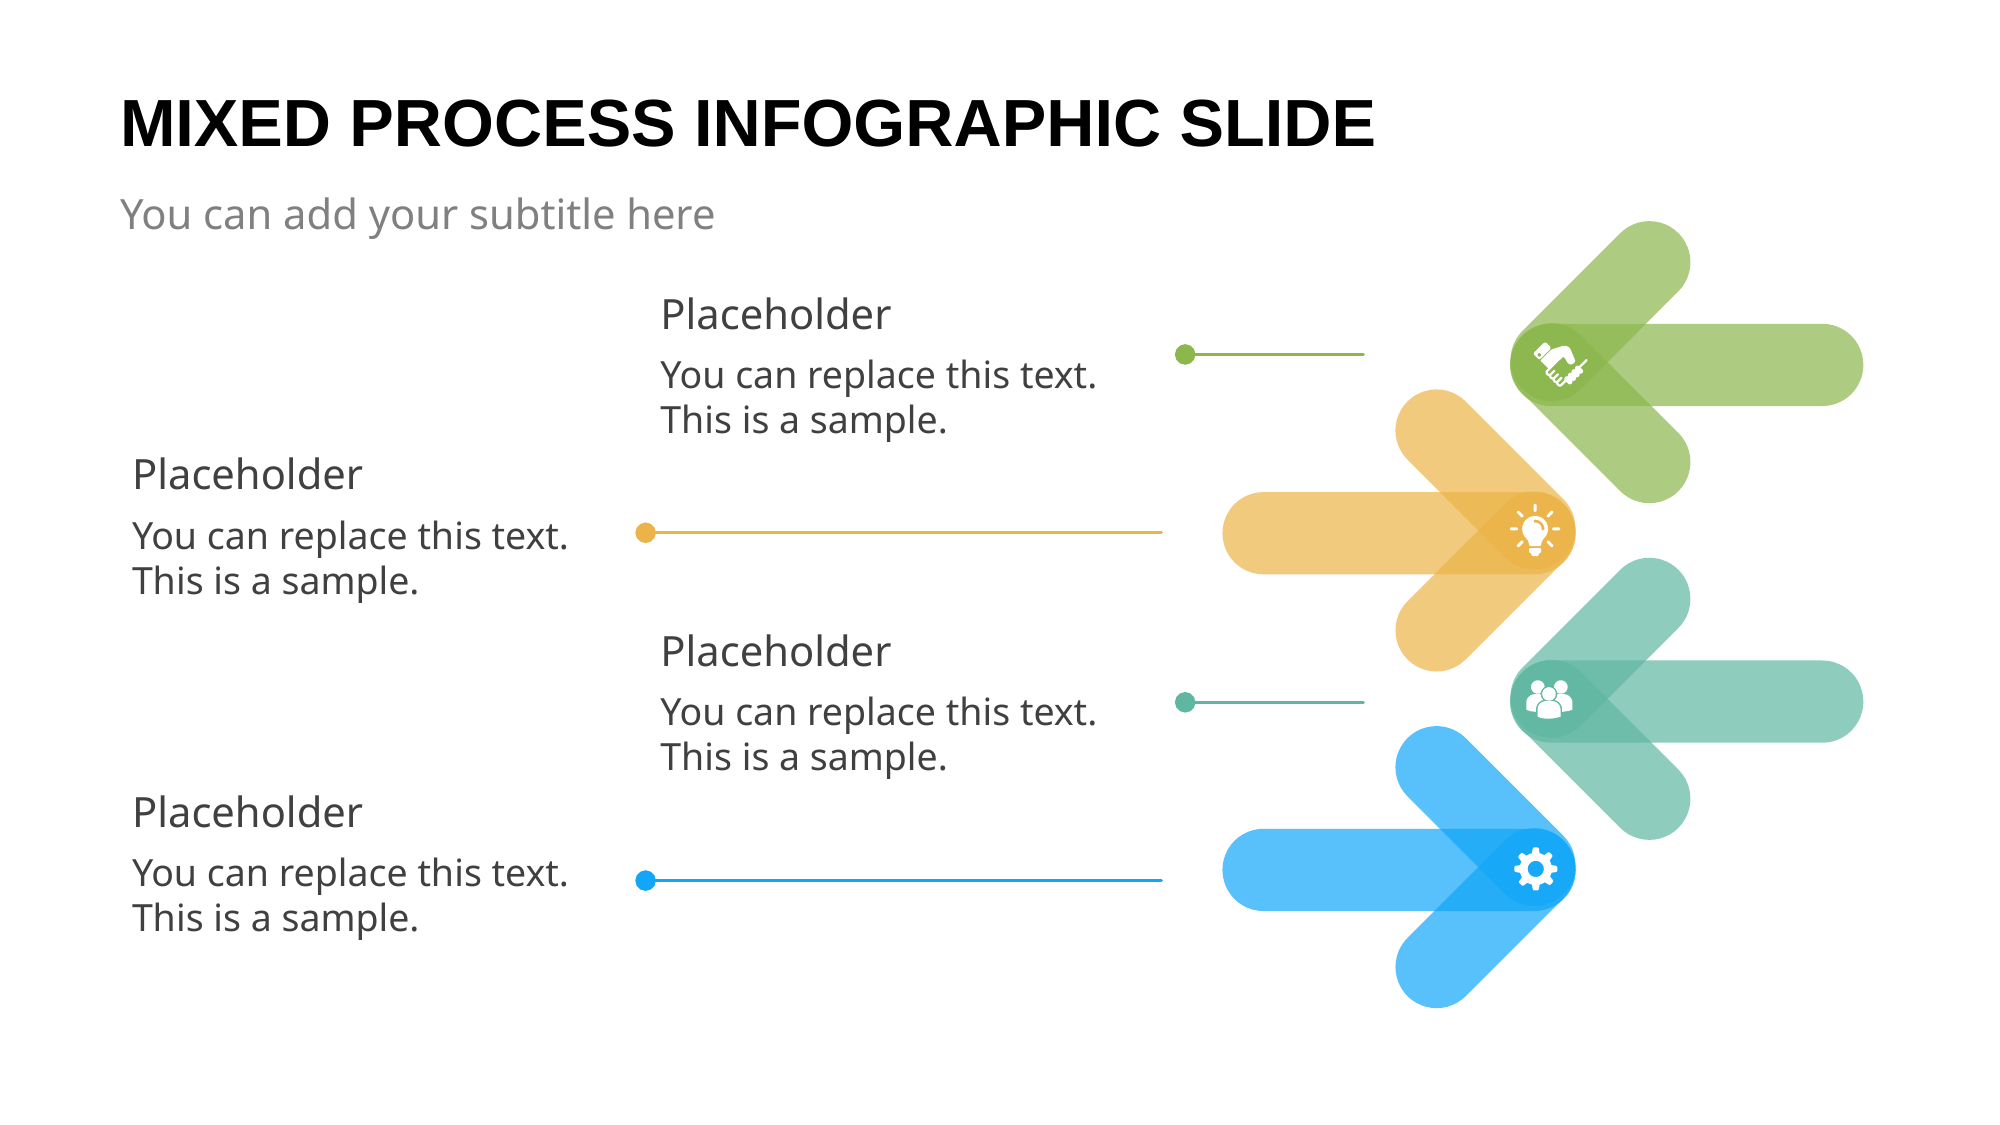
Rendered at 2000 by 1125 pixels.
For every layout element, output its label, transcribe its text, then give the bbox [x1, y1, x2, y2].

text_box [1222, 774, 1596, 1029]
list You can add your subtitle here [99, 178, 1162, 262]
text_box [117, 440, 605, 611]
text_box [117, 777, 605, 948]
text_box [1489, 200, 1864, 455]
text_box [645, 279, 1133, 450]
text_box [1533, 342, 1588, 387]
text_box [645, 616, 1133, 787]
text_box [1489, 537, 1864, 792]
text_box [1222, 437, 1596, 692]
title MIXED PROCESS INFOGRAPHIC SLIDE [99, 61, 1900, 179]
